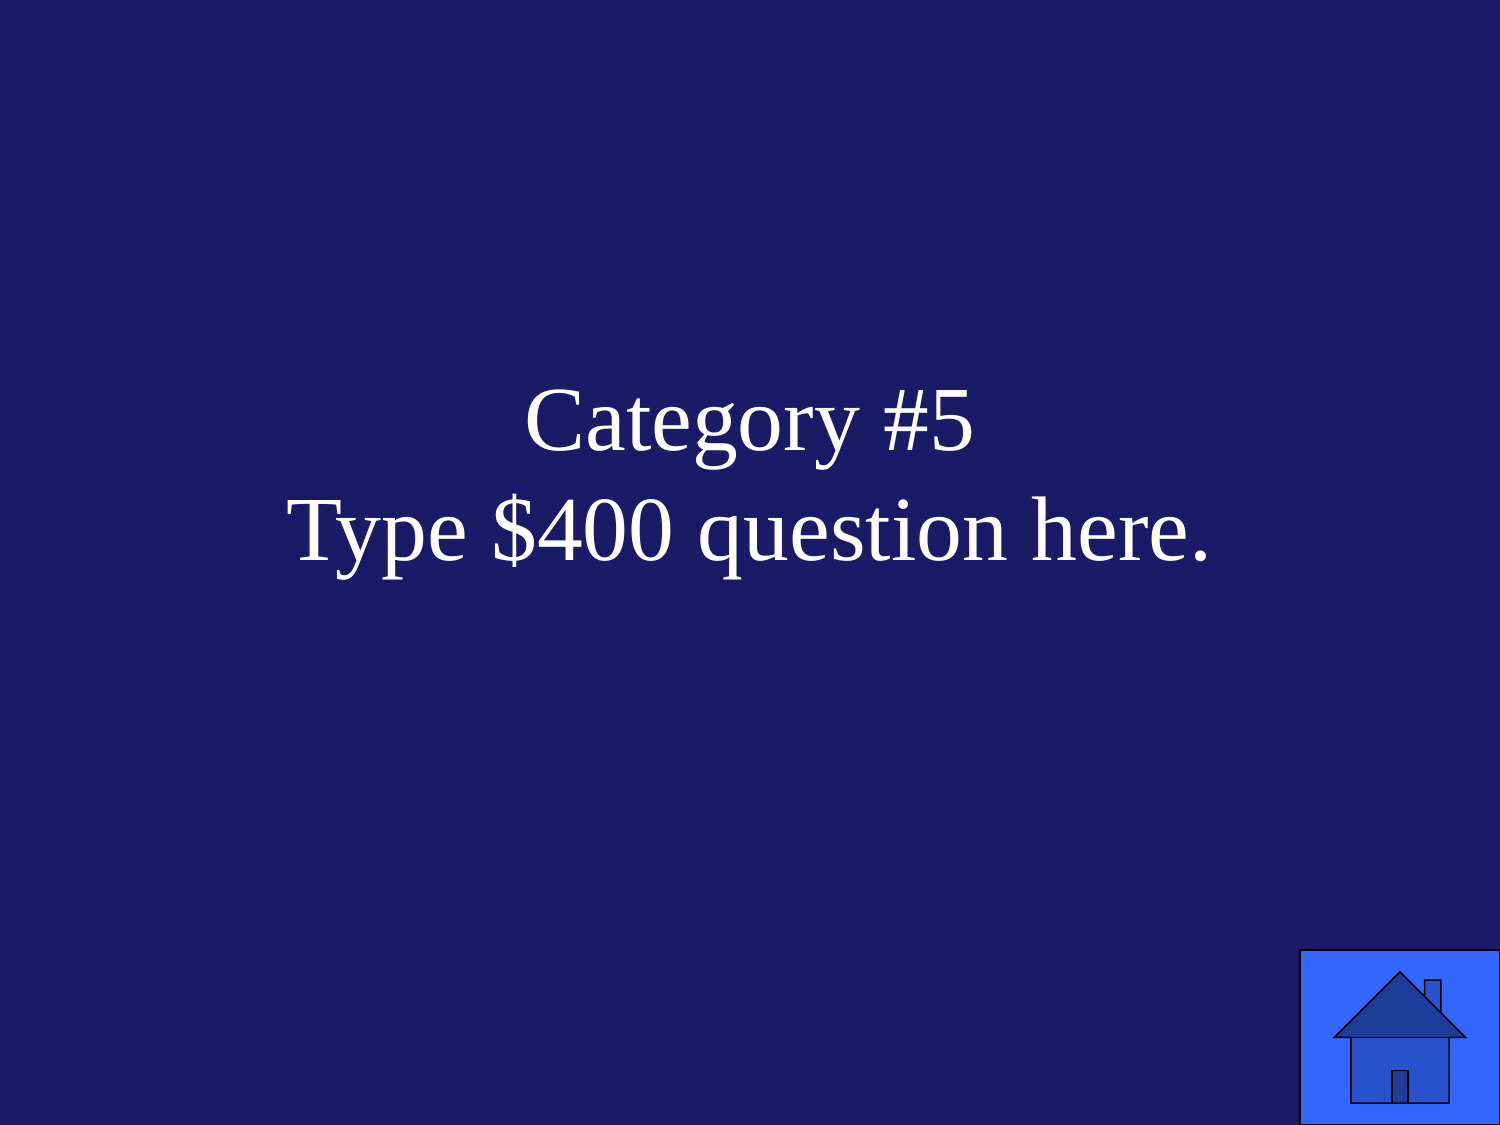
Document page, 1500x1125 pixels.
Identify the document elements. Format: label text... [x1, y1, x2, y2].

text_box [1299, 950, 1500, 1125]
title Category #5 Type $400 question here. [112, 374, 1388, 563]
